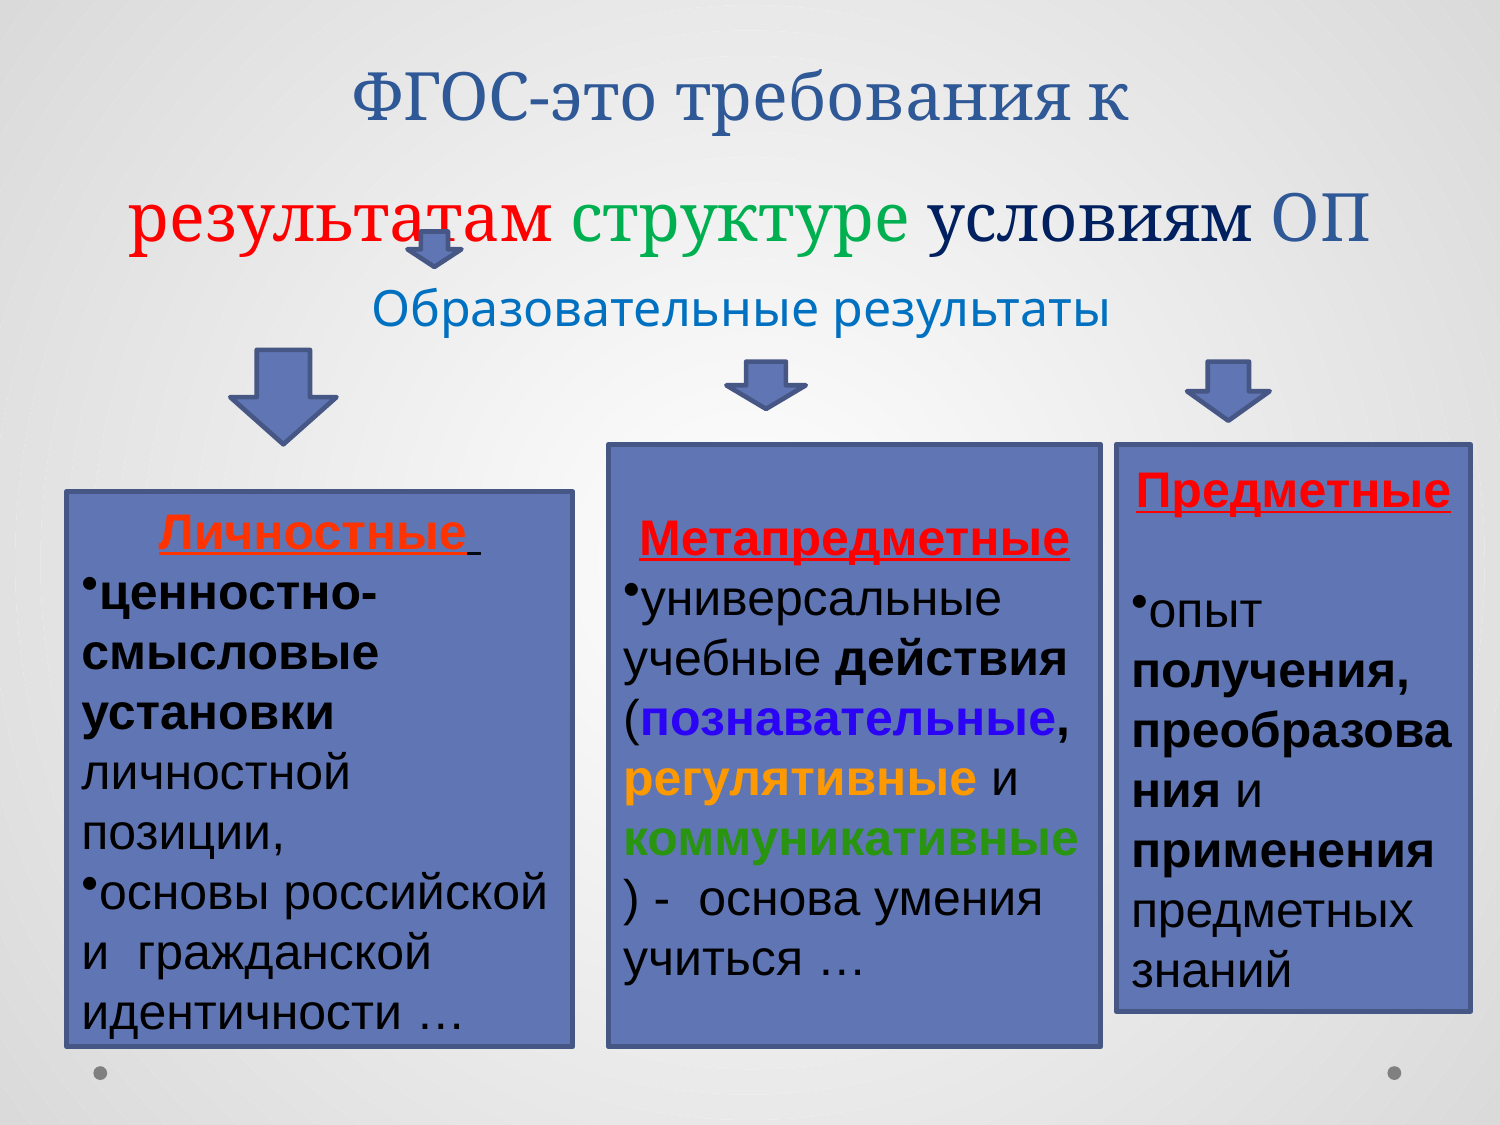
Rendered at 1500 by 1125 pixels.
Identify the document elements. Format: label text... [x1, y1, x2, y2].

text_box [1184, 359, 1272, 423]
text_box Личностные ценностно-смысловые установки личностной позиции, основы российской и гражданской идентичности … [64, 489, 575, 1049]
text_box [228, 347, 339, 447]
text_box [405, 229, 464, 269]
text_box Предметные опыт получения, преобразования и применения предметных знаний [1114, 442, 1473, 1014]
text_box [724, 359, 809, 411]
list Образовательные результаты [66, 268, 1417, 1012]
title ФГОС-это требования к результатам структуре условиям ОП [75, 0, 1425, 263]
text_box Метапредметные универсальные учебные действия (познавательные, регулятивные и коммуникативные) - основа умения учиться … [606, 442, 1103, 1049]
